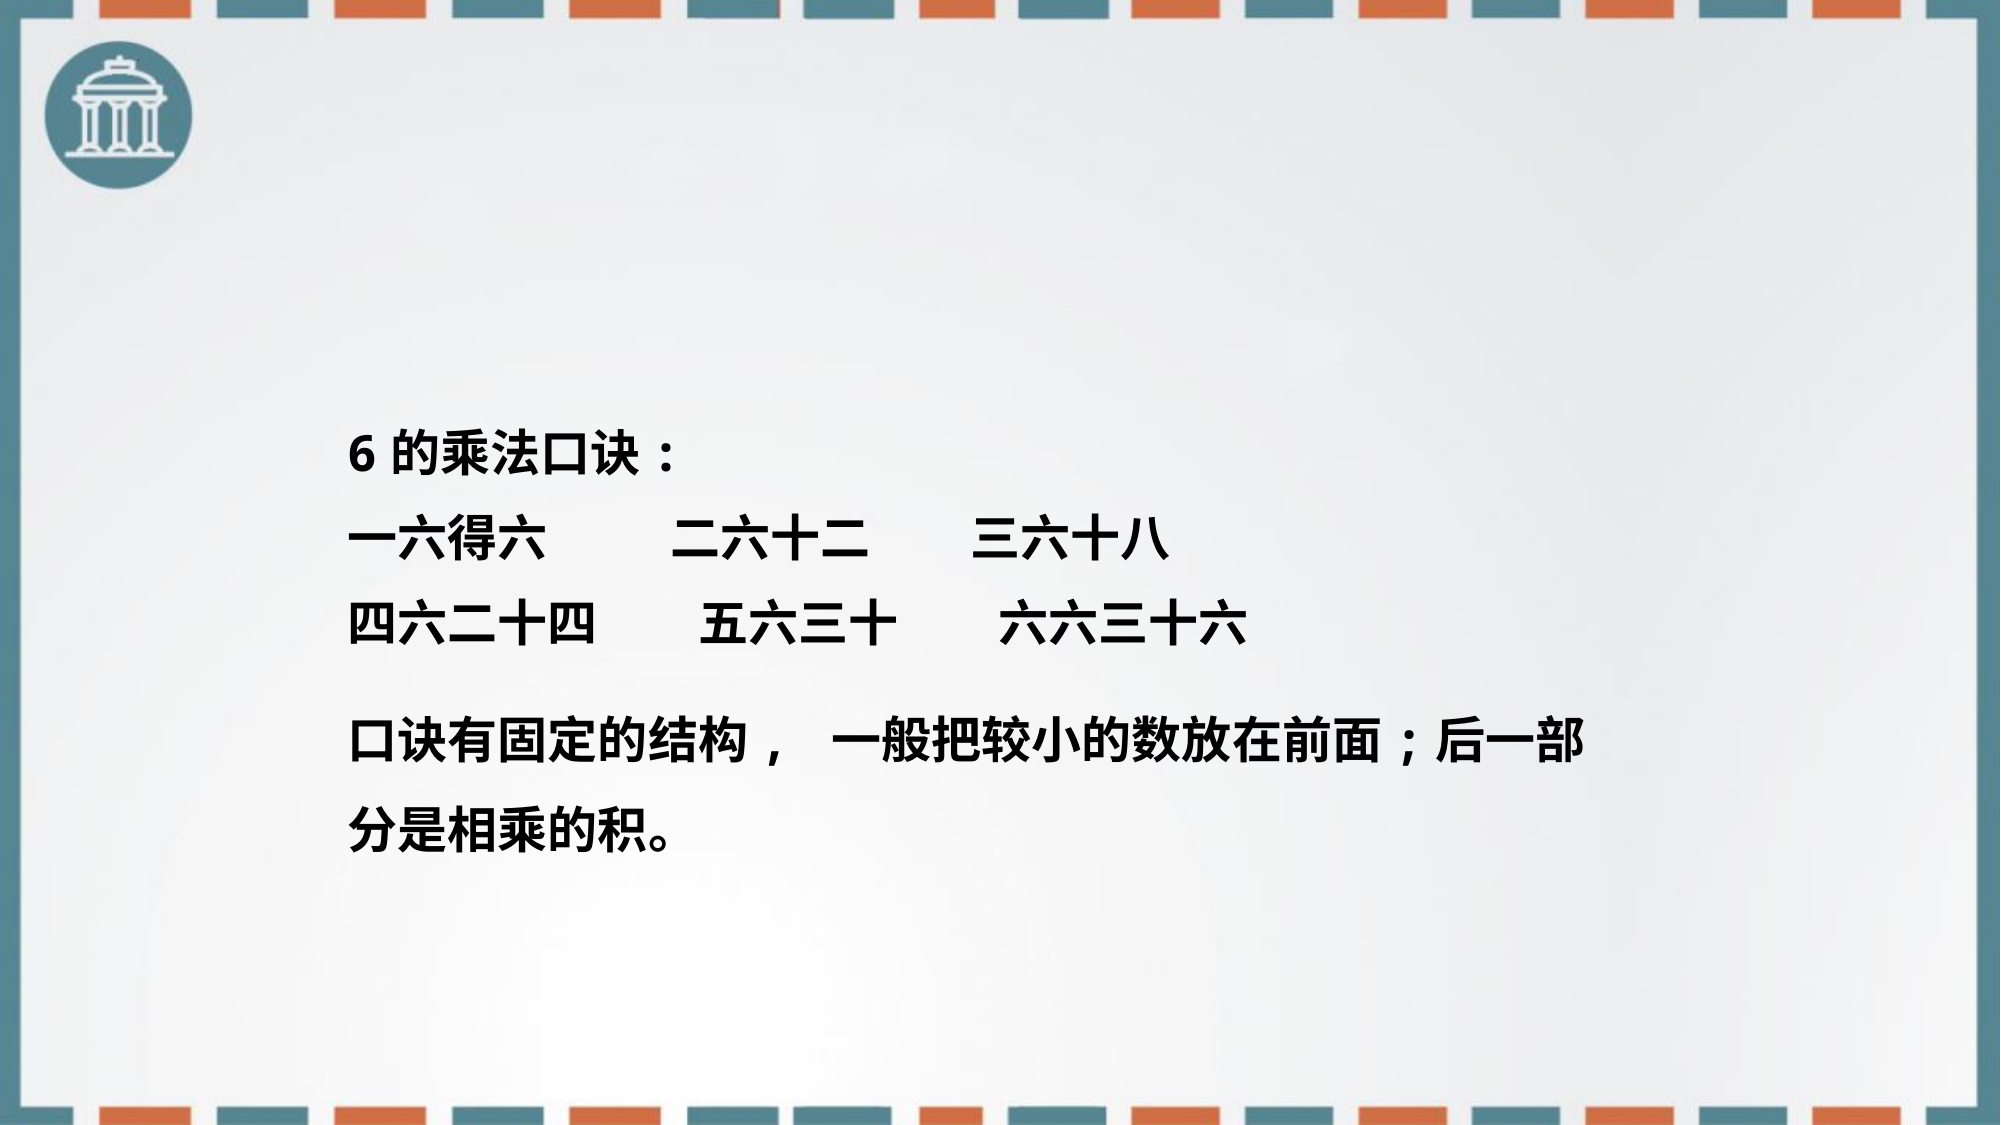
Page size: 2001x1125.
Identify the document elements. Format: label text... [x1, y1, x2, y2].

text_box 6的乘法口诀: 一六得六 二六十二 三六十八 四六二十四 五六三十 六六三十六 [333, 414, 1667, 659]
text_box 口诀有固定的结构, 一般把较小的数放在前面;后一部分是相乘的积。 [333, 671, 1615, 867]
picture [0, 0, 2000, 1125]
